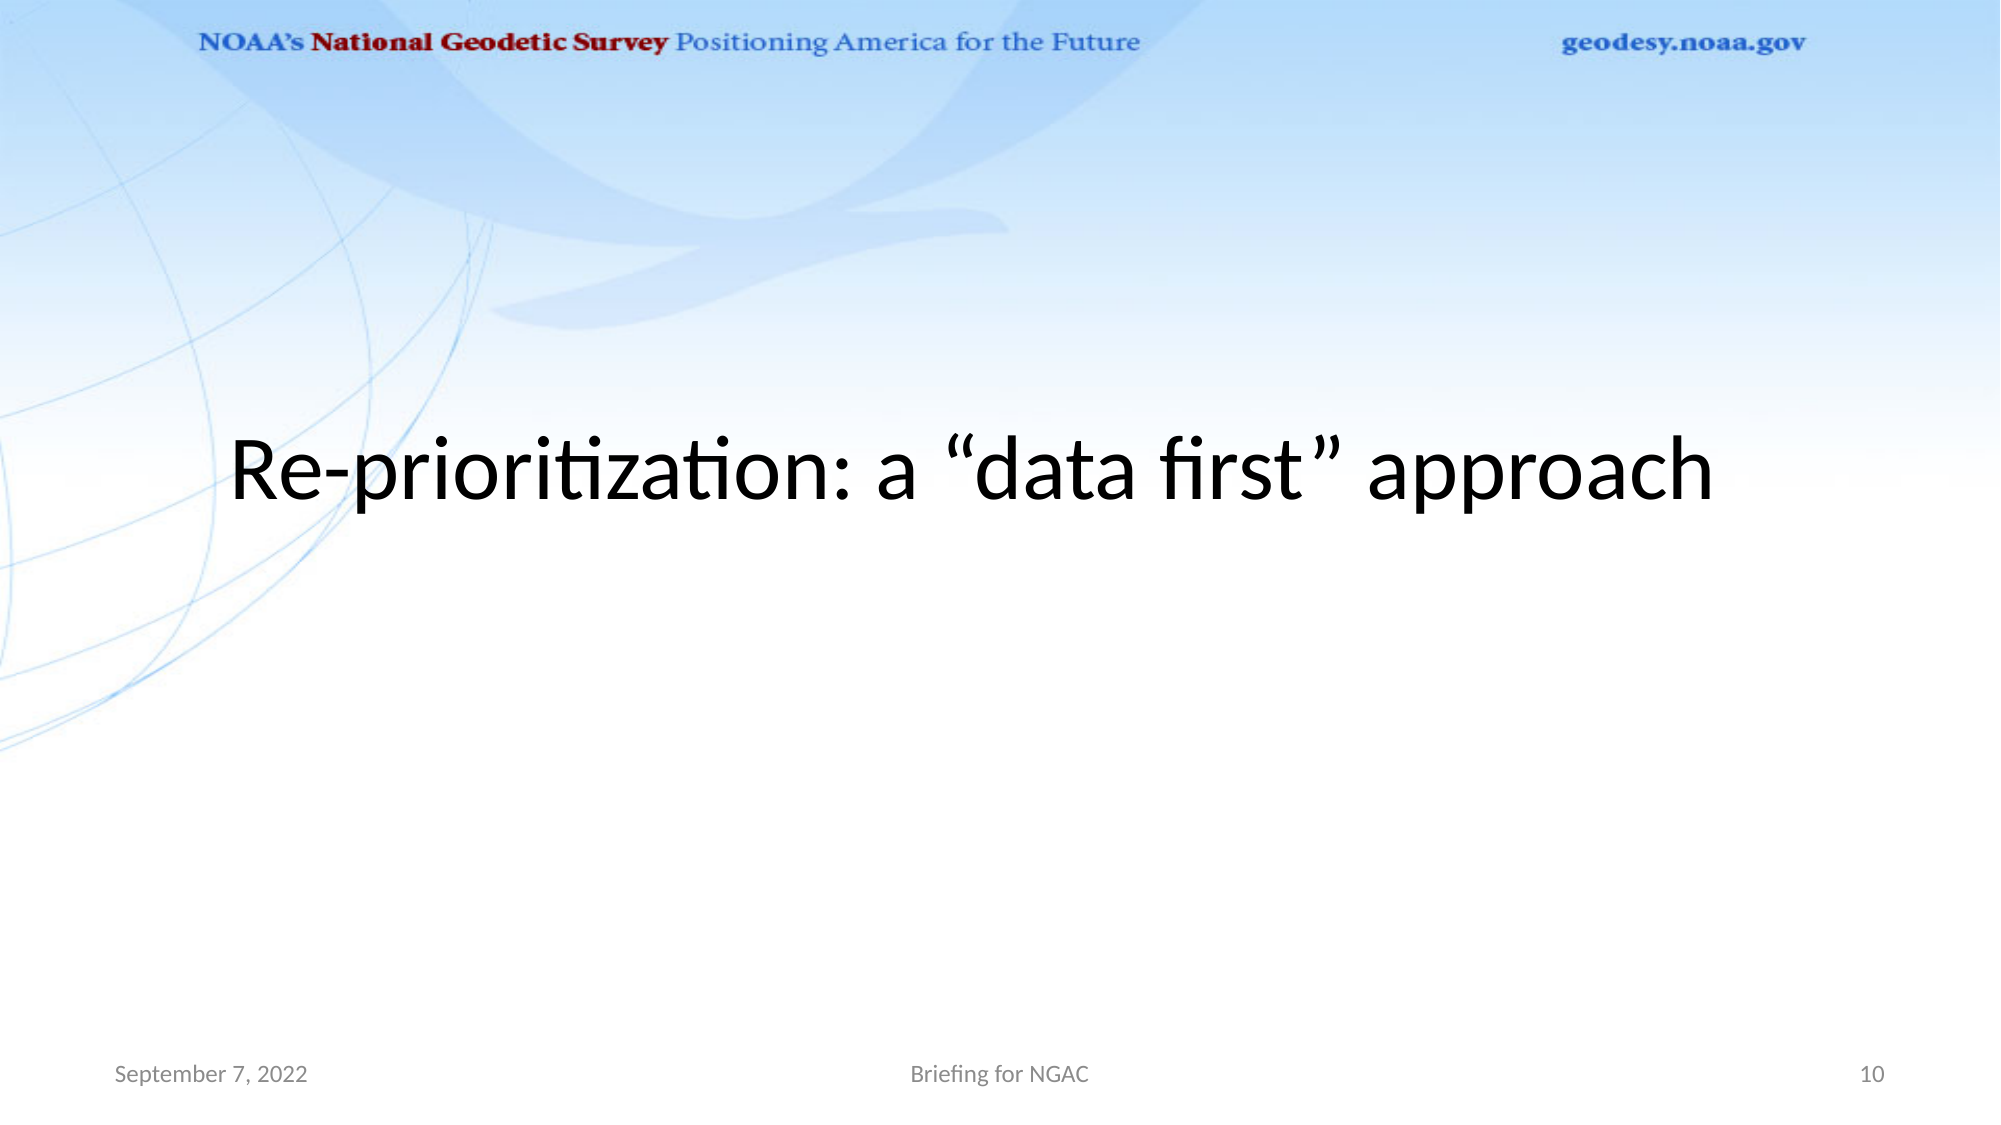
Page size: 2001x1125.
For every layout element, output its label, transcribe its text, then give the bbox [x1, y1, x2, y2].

title Re-prioritization: a “data first” approach [99, 423, 1848, 612]
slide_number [99, 1042, 567, 1103]
slide_number 10 [1433, 1042, 1900, 1103]
picture [0, 0, 2001, 1125]
footer Briefing for NGAC [683, 1042, 1317, 1103]
